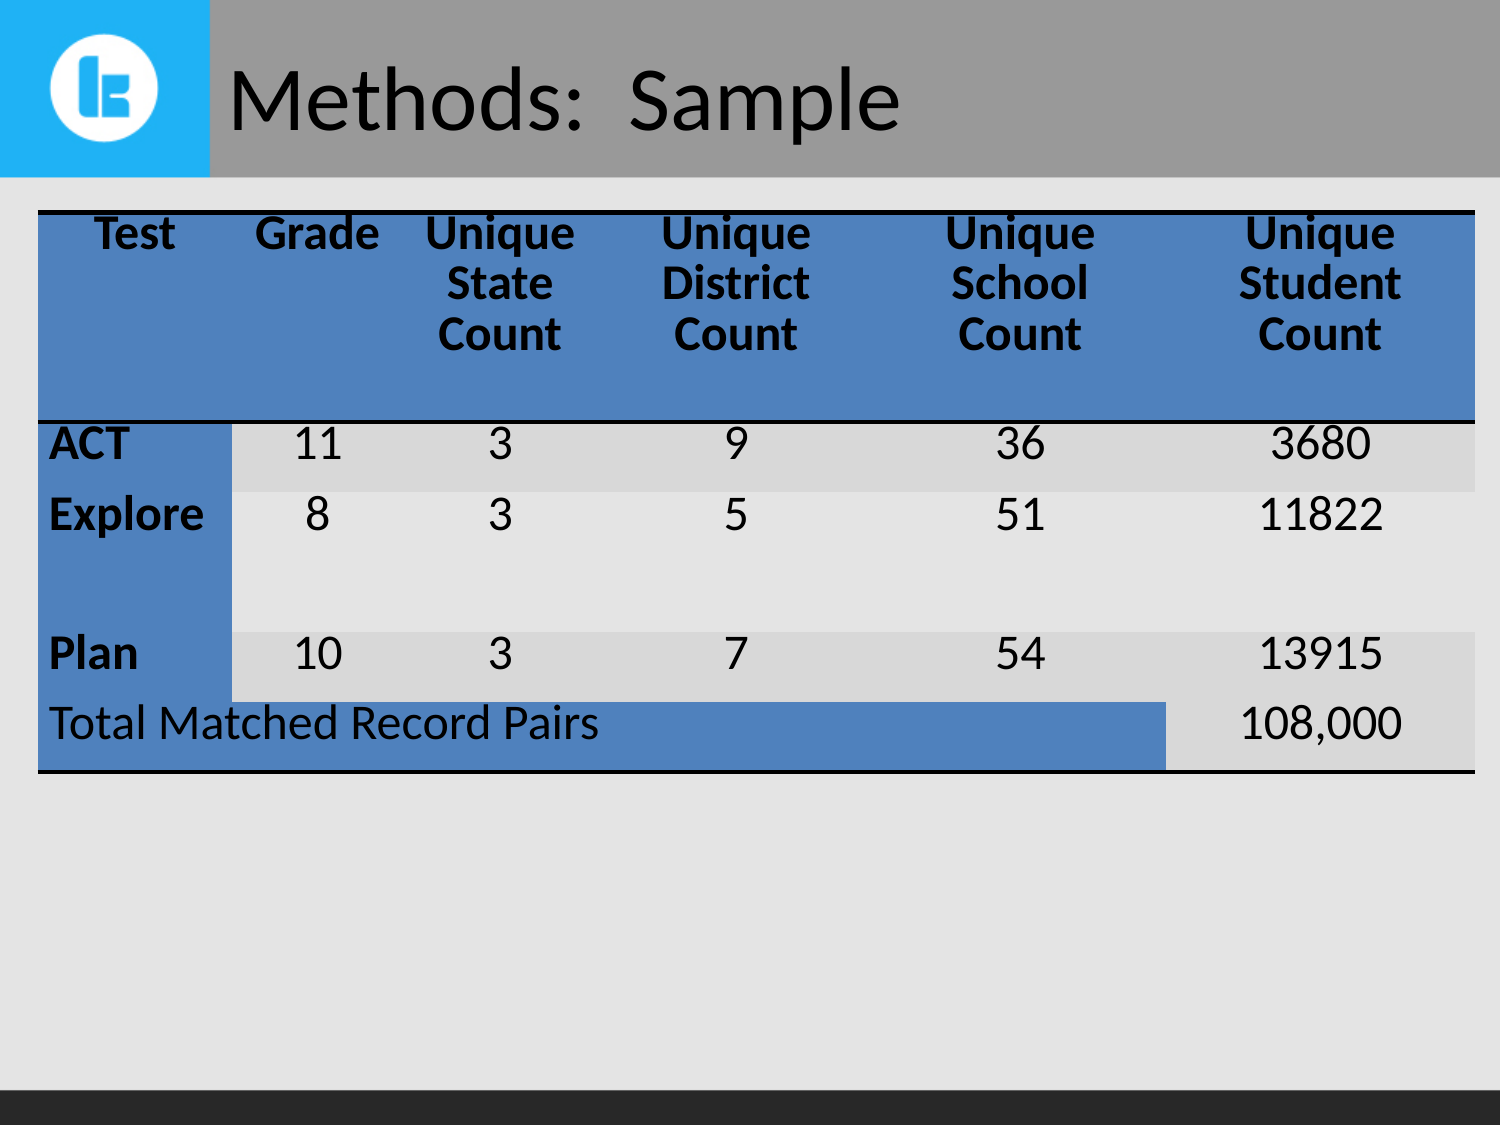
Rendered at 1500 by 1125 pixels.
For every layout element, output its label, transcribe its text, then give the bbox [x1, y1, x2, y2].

table_cell Explore [38, 492, 232, 632]
table_cell 54 [875, 632, 1166, 702]
table_header Unique District Count [598, 215, 875, 420]
table_cell ACT [38, 424, 232, 492]
table_cell 3 [403, 424, 598, 492]
table_cell 108,000 [1166, 702, 1475, 770]
title Methods: Sample [212, 0, 1438, 188]
table_cell 9 [598, 424, 875, 492]
table_cell 51 [875, 492, 1166, 632]
picture [0, 0, 1500, 1125]
table_header Unique Student Count [1166, 215, 1475, 420]
table_cell 5 [598, 492, 875, 632]
table_cell 8 [232, 492, 403, 632]
table_cell Plan [38, 632, 232, 702]
table_cell 3 [403, 492, 598, 632]
table_cell 3 [403, 632, 598, 702]
table_cell 10 [232, 632, 403, 702]
table_header Test [38, 215, 232, 420]
table_cell 3680 [1166, 424, 1475, 492]
table_cell 7 [598, 632, 875, 702]
table_header Grade [232, 215, 403, 420]
table_cell 11822 [1166, 492, 1475, 632]
table_header Unique State Count [403, 215, 598, 420]
table_cell Total Matched Record Pairs [38, 702, 1166, 770]
table_cell 36 [875, 424, 1166, 492]
table_cell 11 [232, 424, 403, 492]
table_header Unique School Count [875, 215, 1166, 420]
table_cell 13915 [1166, 632, 1475, 702]
